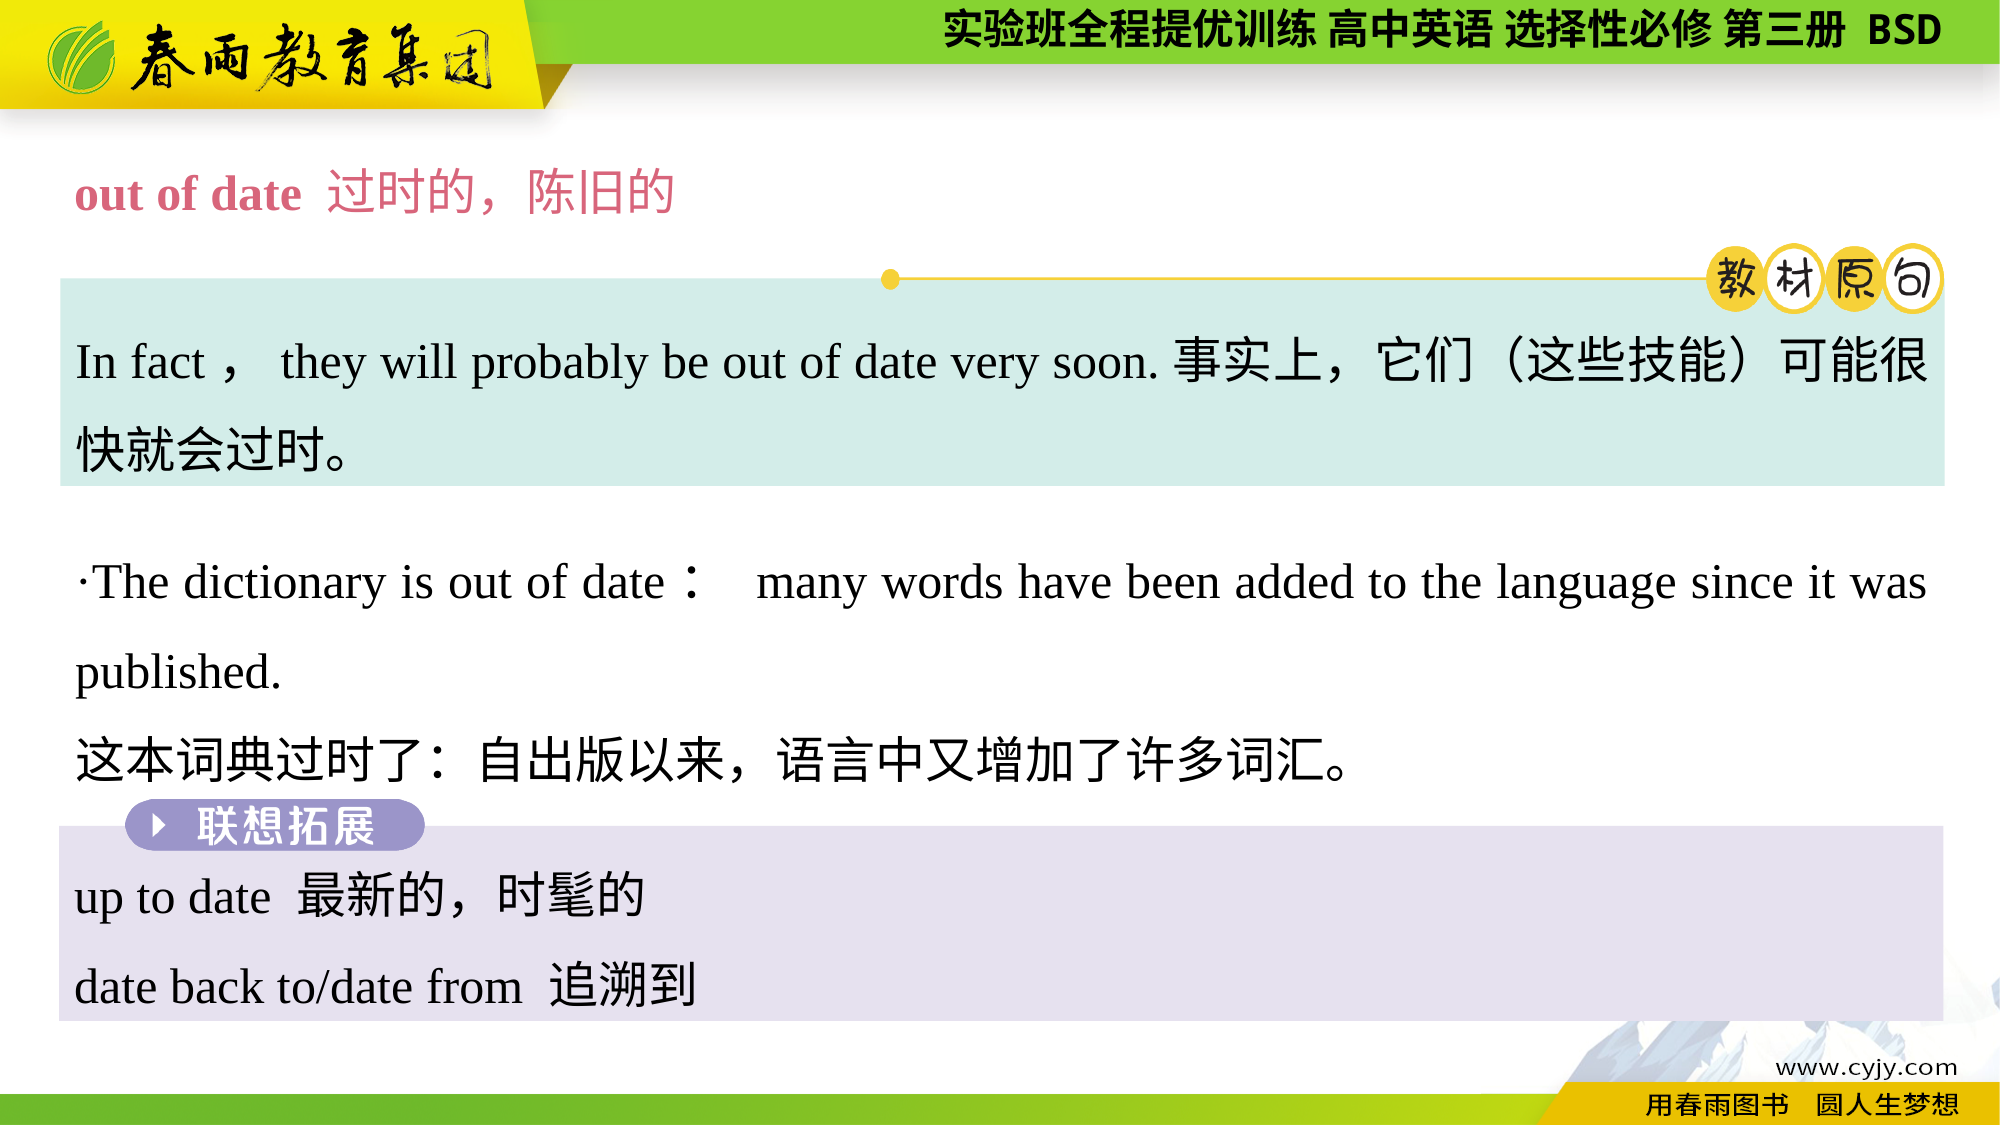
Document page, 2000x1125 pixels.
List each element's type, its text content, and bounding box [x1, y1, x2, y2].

picture [0, 0, 2000, 1125]
text_box ·The dictionary is out of date： many words have been added to the language since it was published. 这本词典过时了：自出版以来，语言中又增加了许多词汇。 [60, 510, 1944, 796]
list out of date 过时的，陈旧的 [59, 122, 1944, 217]
text_box In fact，they will probably be out of date very soon.事实上，它们（这些技能）可能很快就会过时。 [60, 278, 1945, 486]
text_box up to date 最新的，时髦的 date back to/date from 追溯到 [59, 825, 1944, 1021]
